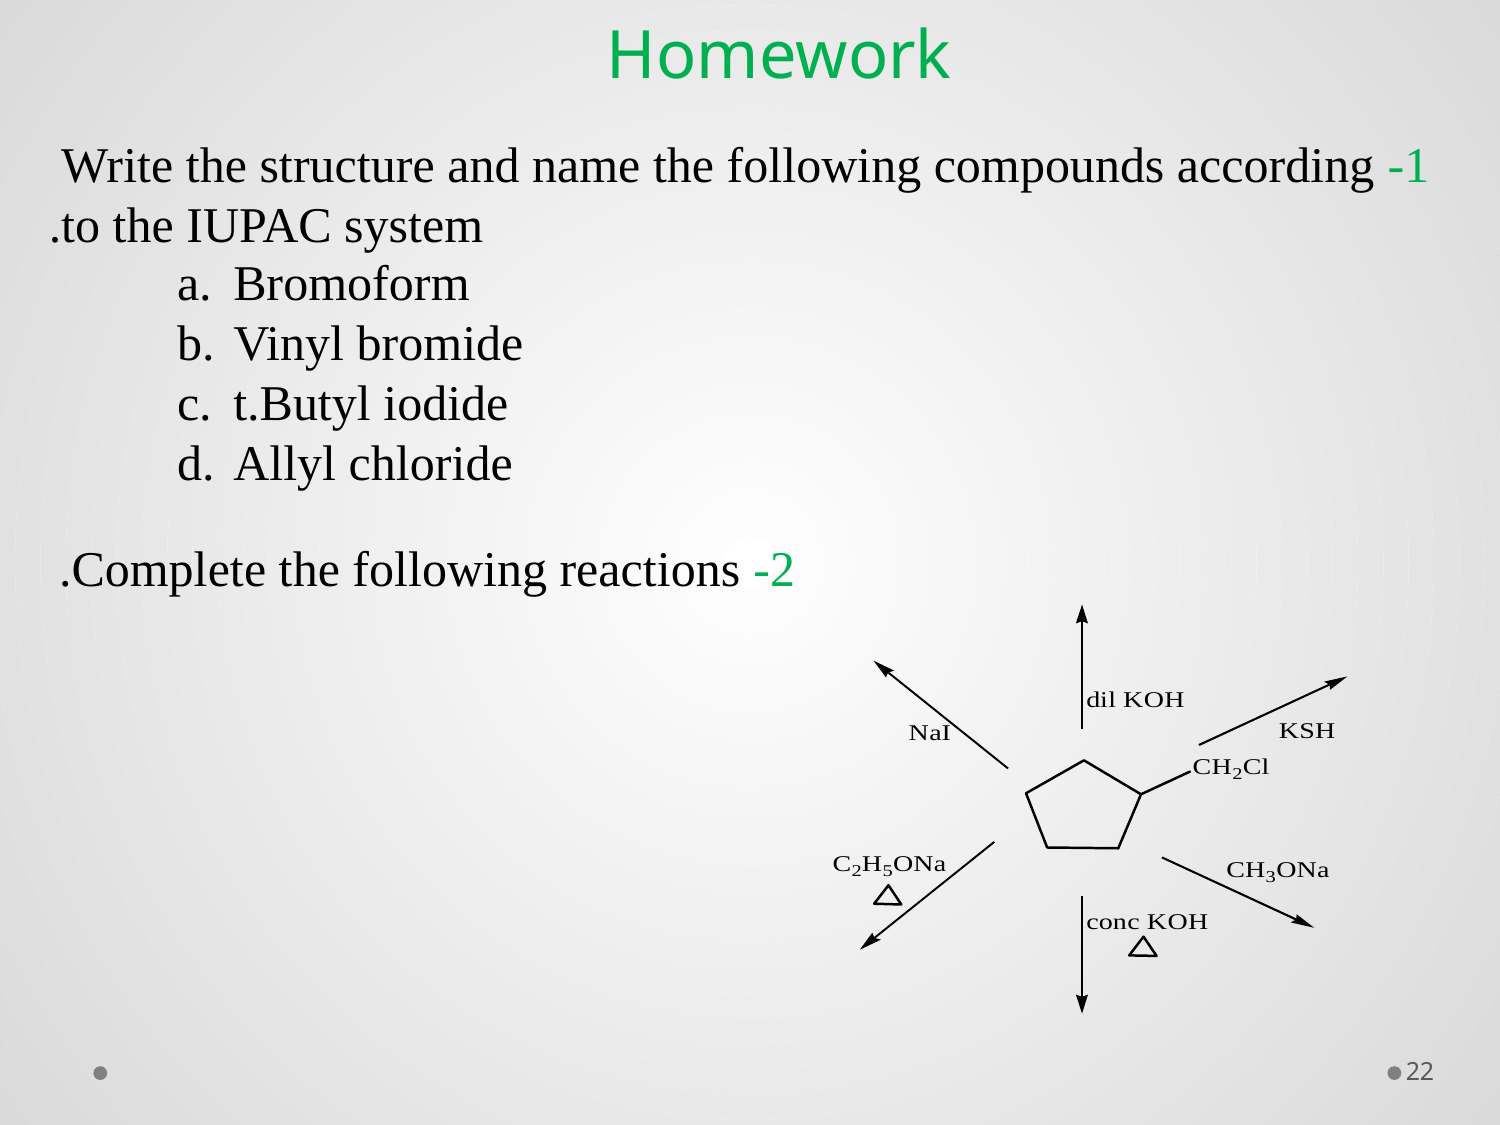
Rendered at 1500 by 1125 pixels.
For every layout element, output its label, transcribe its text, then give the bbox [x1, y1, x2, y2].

slide_number 22 [1401, 1042, 1494, 1103]
picture [832, 600, 1353, 1019]
text_box 2- Complete the following reactions. [31, 529, 974, 605]
text_box Homework [591, 4, 967, 99]
text_box Bromoform Vinyl bromide t.Butyl iodide Allyl chloride [162, 243, 734, 499]
text_box 1- Write the structure and name the following compounds according to the IUPAC system. [33, 125, 1445, 261]
